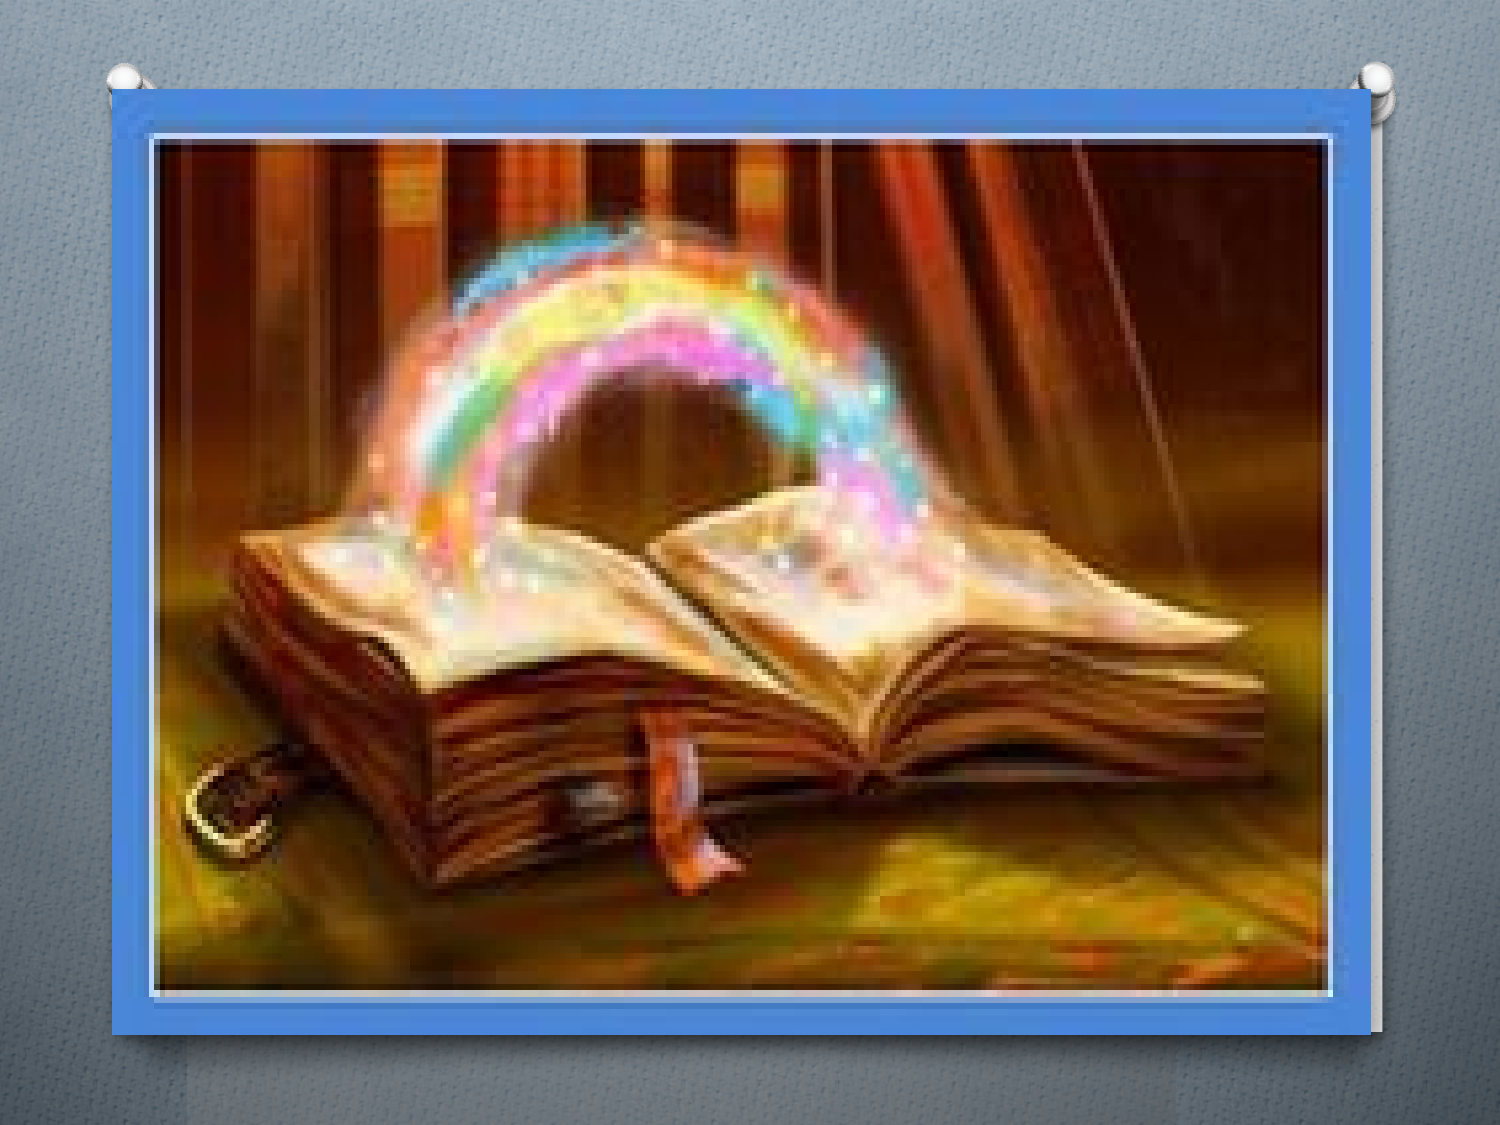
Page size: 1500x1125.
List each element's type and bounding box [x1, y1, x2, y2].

picture [75, 29, 1439, 1036]
